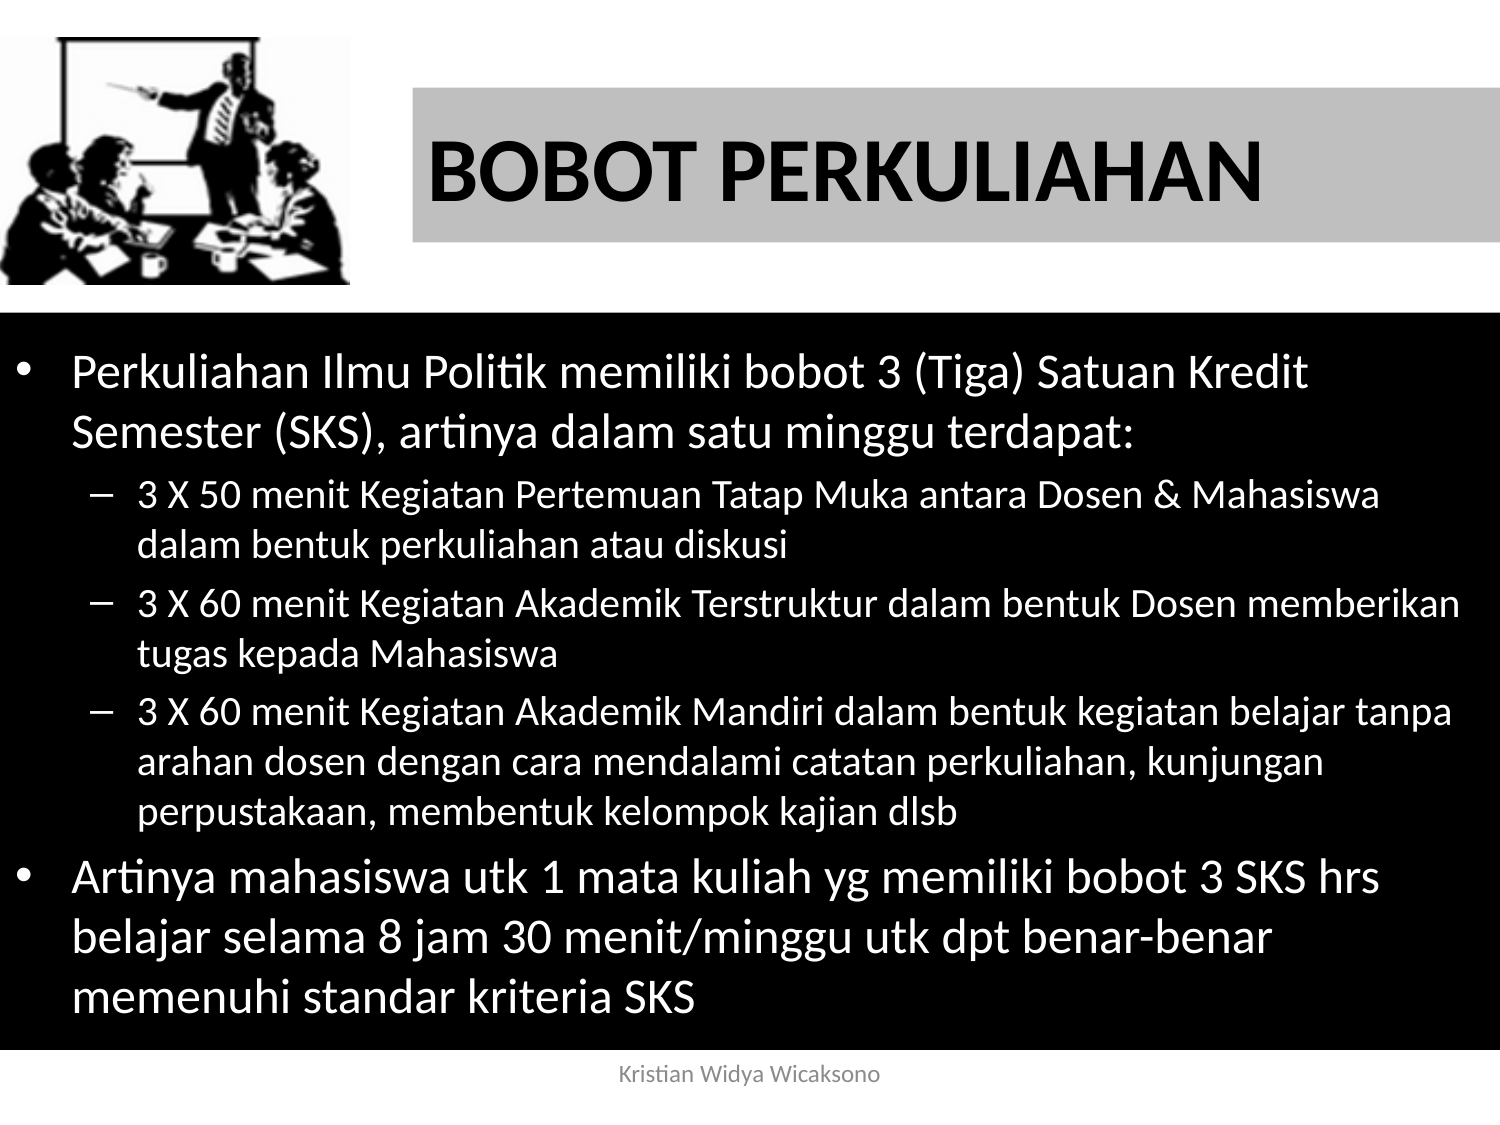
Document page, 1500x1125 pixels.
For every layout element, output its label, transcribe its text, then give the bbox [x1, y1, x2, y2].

title BOBOT PERKULIAHAN [412, 87, 1500, 243]
picture [0, 37, 351, 285]
footer Kristian Widya Wicaksono [512, 1042, 988, 1103]
list Perkuliahan Ilmu Politik memiliki bobot 3 (Tiga) Satuan Kredit Semester (SKS), artinya dalam satu minggu terdapat: 3 X 50 menit Kegiatan Pertemuan Tatap Muka antara Dosen & Mahasiswa dalam bentuk perkuliahan atau diskusi 3 X 60 menit Kegiatan Akademik Terstruktur dalam bentuk Dosen memberikan tugas kepada Mahasiswa 3 X 60 menit Kegiatan Akademik Mandiri dalam bentuk kegiatan belajar tanpa arahan dosen dengan cara mendalami catatan perkuliahan, kunjungan perpustakaan, membentuk kelompok kajian dlsb Artinya mahasiswa utk 1 mata kuliah yg memiliki bobot 3 SKS hrs belajar selama 8 jam 30 menit/minggu utk dpt benar-benar memenuhi standar kriteria SKS [0, 312, 1500, 1051]
